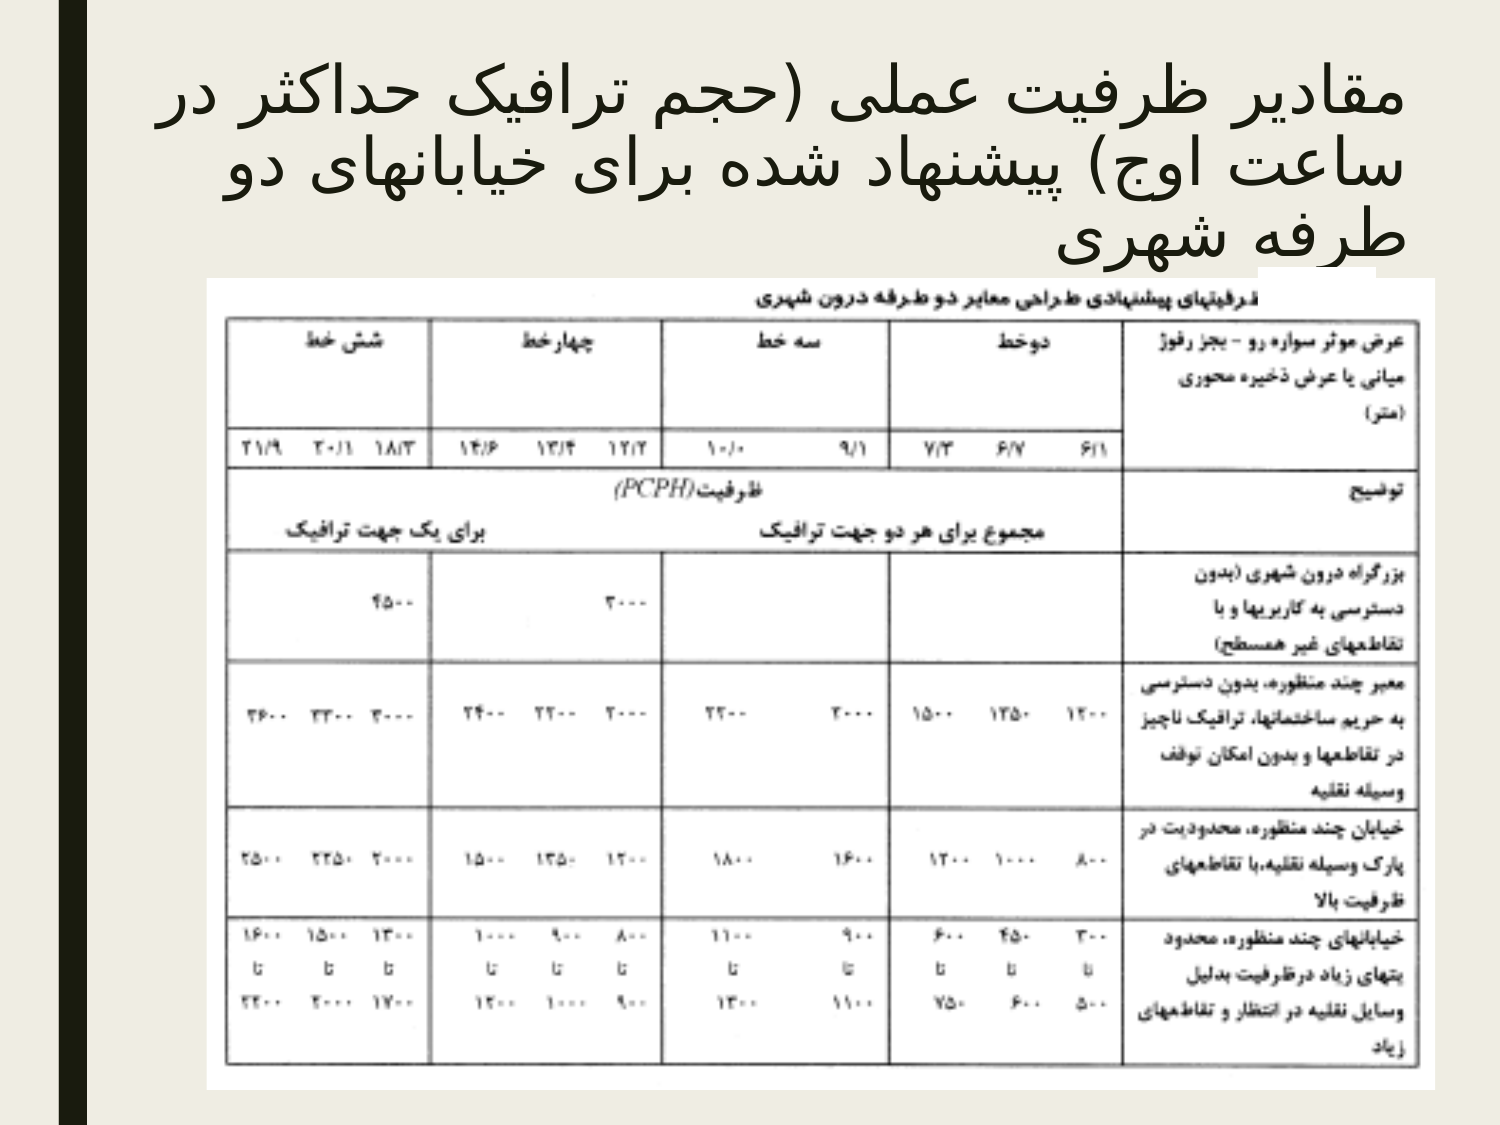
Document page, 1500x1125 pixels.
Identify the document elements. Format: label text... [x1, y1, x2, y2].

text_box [206, 267, 1436, 1090]
title مقادیر ظرفیت عملی (حجم ترافیک حداکثر در ساعت اوج) پیشنهاد شده برای خیابانهای دو طرفه شهری [112, 49, 1425, 237]
